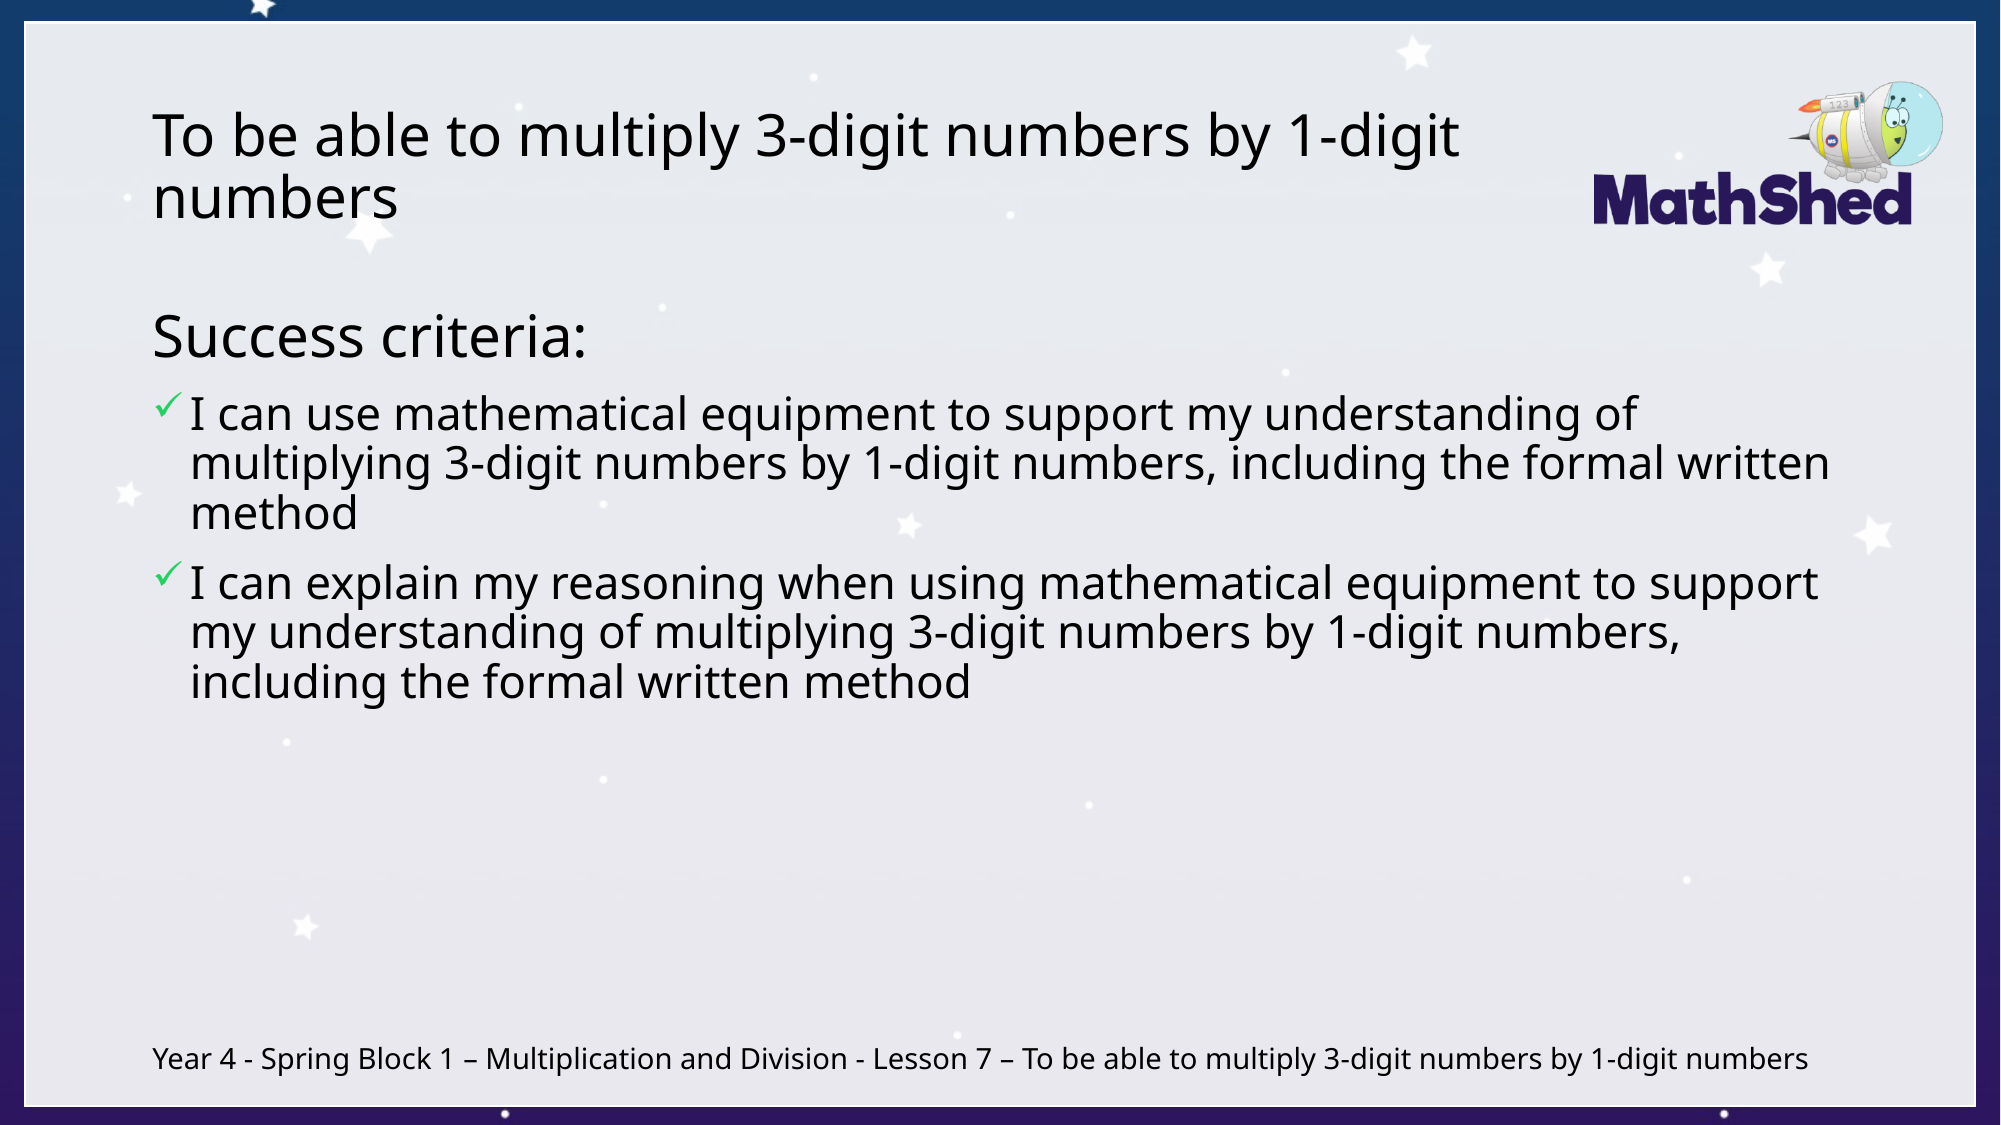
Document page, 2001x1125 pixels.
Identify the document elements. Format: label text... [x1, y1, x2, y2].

picture [0, 0, 2001, 1125]
footer Year 4 - Spring Block 1 – Multiplication and Division - Lesson 7 – To be able to multiply 3-digit numbers by 1-digit numbers [137, 1033, 2000, 1093]
title To be able to multiply 3-digit numbers by 1-digit numbers [137, 59, 1578, 278]
list Success criteria: I can use mathematical equipment to support my understanding of multiplying 3-digit numbers by 1-digit numbers, including the formal written method I can explain my reasoning when using mathematical equipment to support my understanding of multiplying 3-digit numbers by 1-digit numbers, including the formal written method [137, 299, 1898, 1014]
